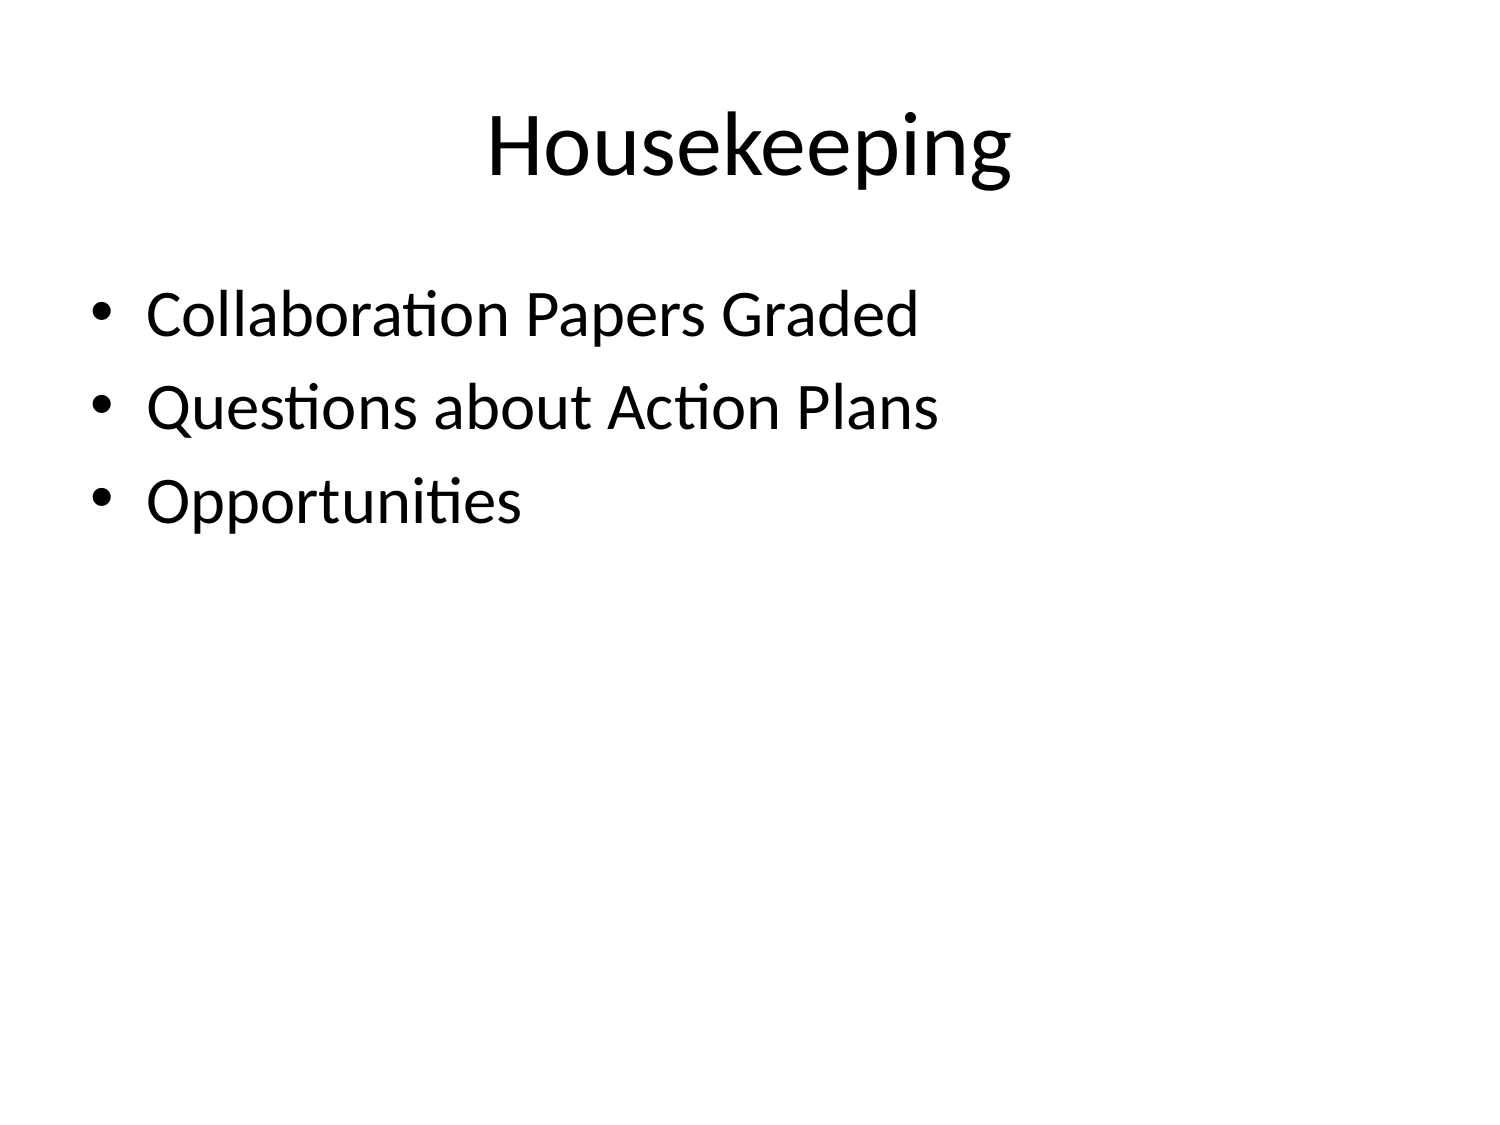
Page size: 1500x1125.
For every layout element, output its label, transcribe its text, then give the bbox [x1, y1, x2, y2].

title Housekeeping [75, 45, 1425, 233]
list Collaboration Papers Graded Questions about Action Plans Opportunities [75, 262, 1425, 1005]
